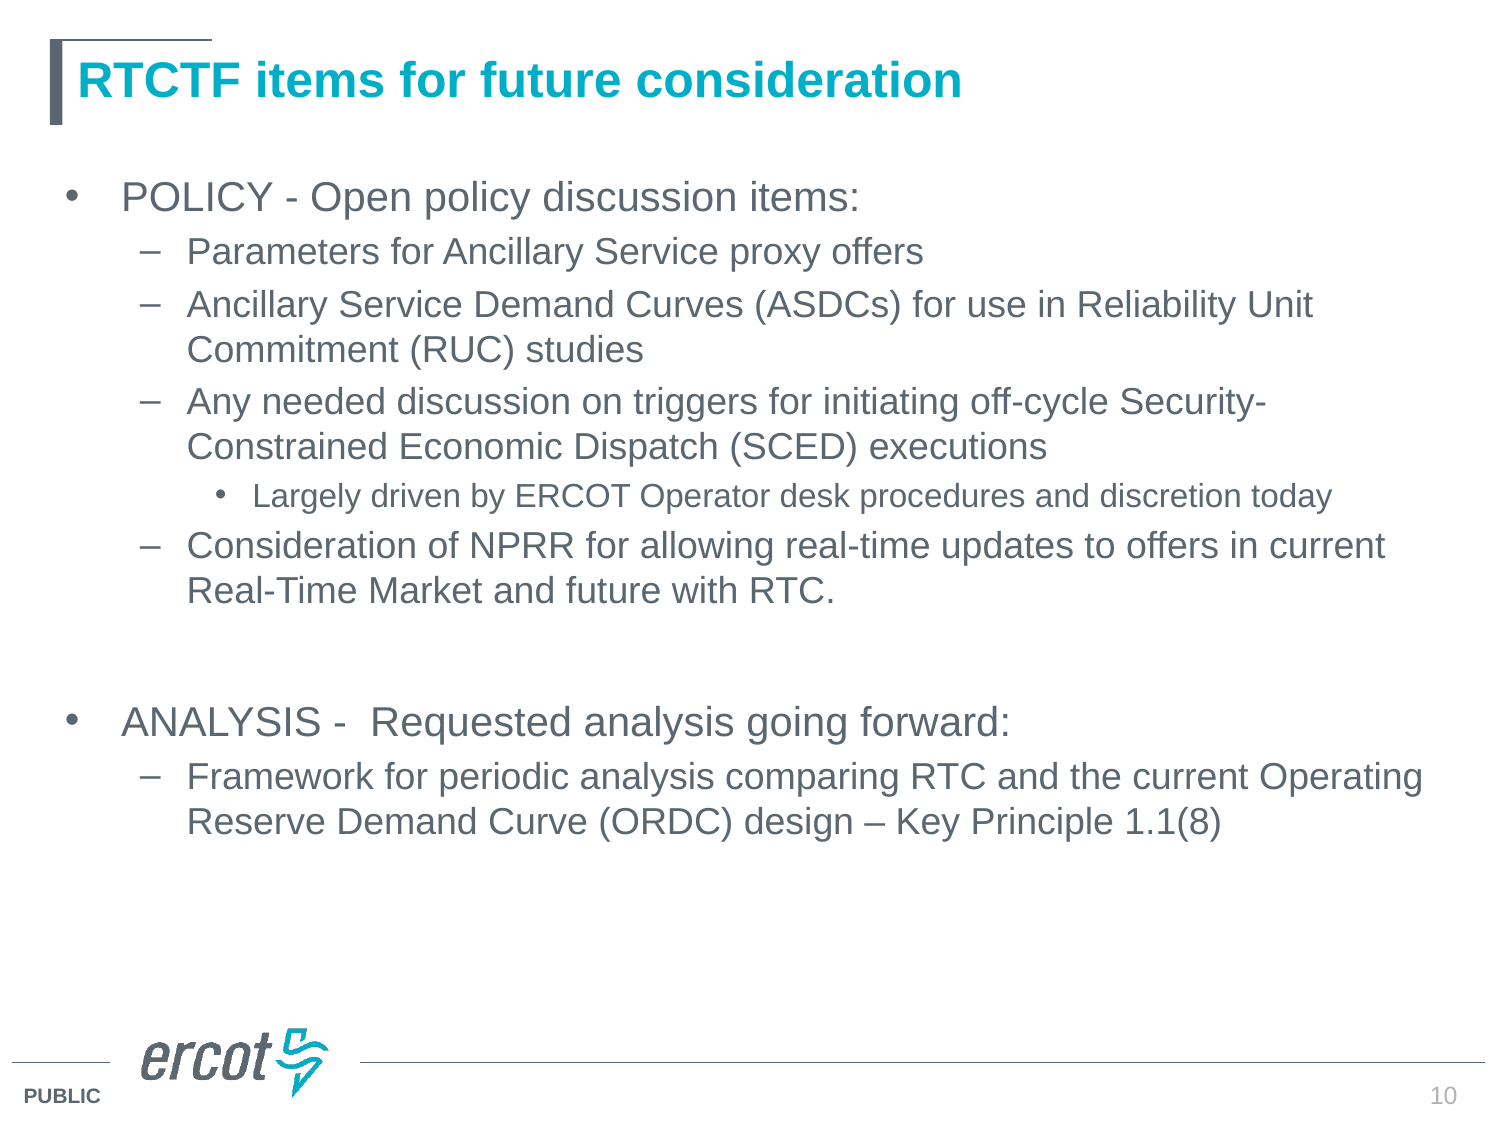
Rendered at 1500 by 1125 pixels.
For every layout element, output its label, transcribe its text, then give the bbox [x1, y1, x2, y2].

slide_number 10 [1400, 1076, 1488, 1113]
title RTCTF items for future consideration [62, 39, 1450, 125]
picture [137, 1024, 332, 1100]
list POLICY - Open policy discussion items: Parameters for Ancillary Service proxy offers Ancillary Service Demand Curves (ASDCs) for use in Reliability Unit Commitment (RUC) studies Any needed discussion on triggers for initiating off-cycle Security-Constrained Economic Dispatch (SCED) executions Largely driven by ERCOT Operator desk procedures and discretion today Consideration of NPRR for allowing real-time updates to offers in current Real-Time Market and future with RTC. ANALYSIS - Requested analysis going forward: Framework for periodic analysis comparing RTC and the current Operating Reserve Demand Curve (ORDC) design – Key Principle 1.1(8) [50, 162, 1450, 929]
